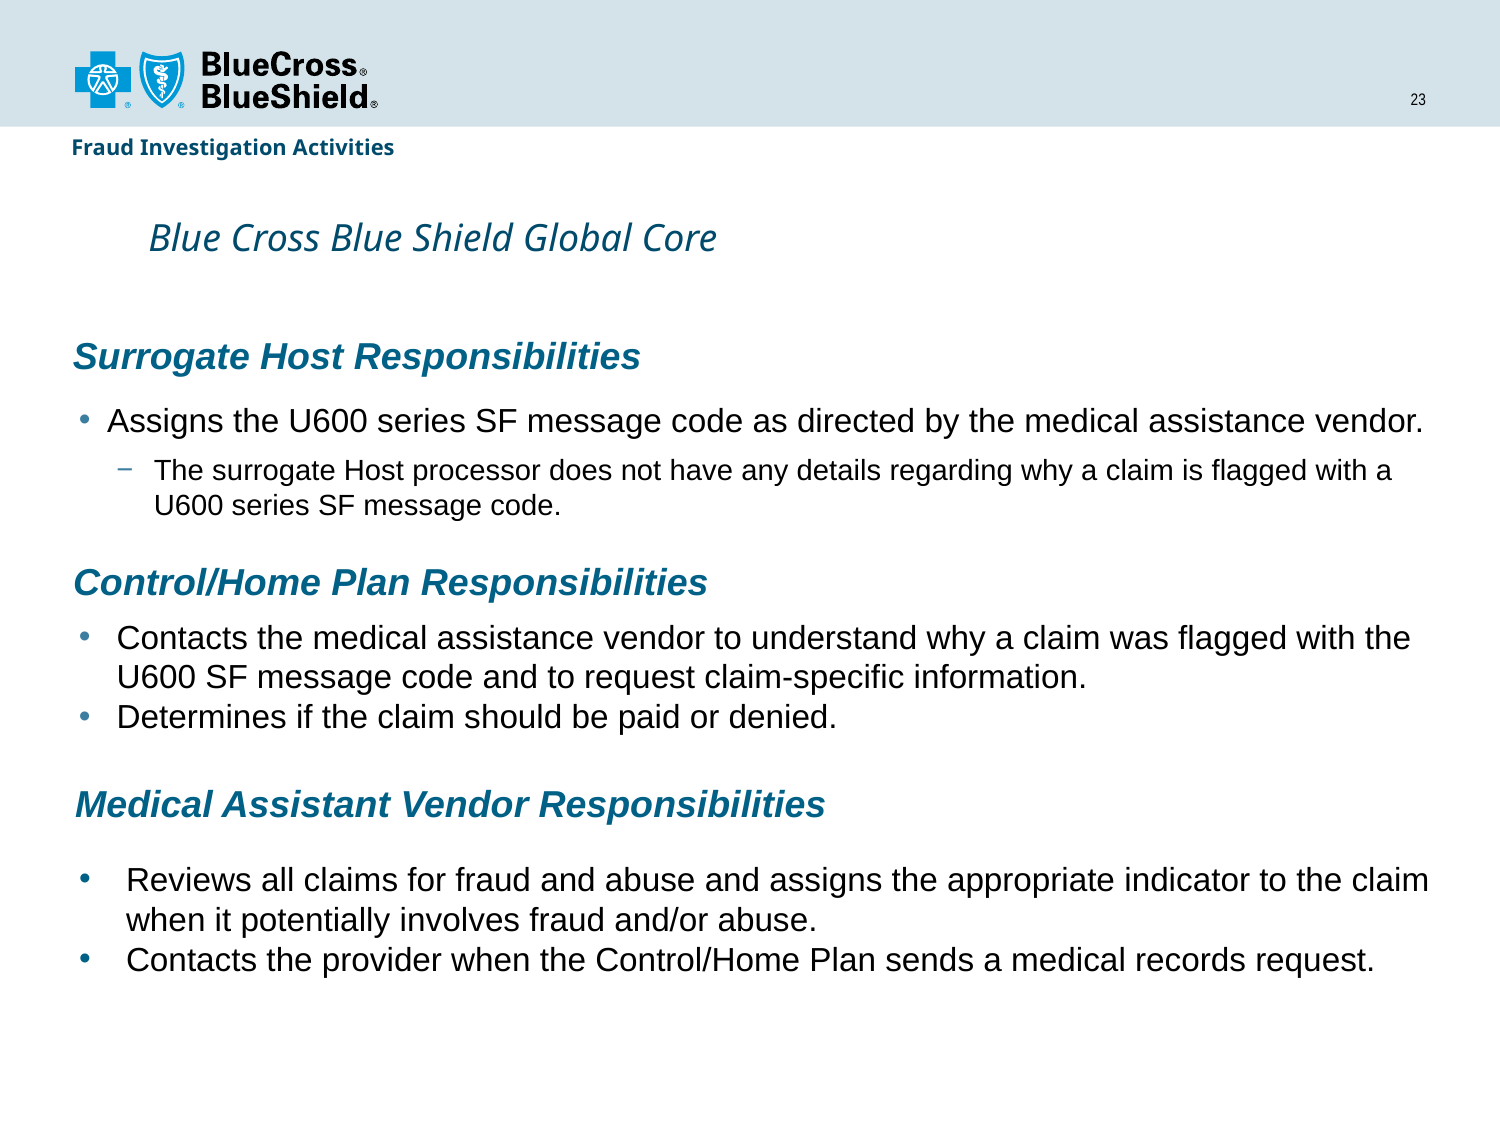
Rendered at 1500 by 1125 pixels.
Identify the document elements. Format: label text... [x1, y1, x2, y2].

list Assigns the U600 series SF message code as directed by the medical assistance vendor. The surrogate Host processor does not have any details regarding why a claim is flagged with a U600 series SF message code. [78, 399, 1458, 612]
text_box Contacts the medical assistance vendor to understand why a claim was flagged with the U600 SF message code and to request claim-specific information. Determines if the claim should be paid or denied. [63, 528, 1446, 888]
picture [178, 101, 185, 109]
title Fraud Investigation Activities [71, 135, 1451, 192]
text_box Blue Cross Blue Shield Global Core [148, 214, 734, 267]
text_box Surrogate Host Responsibilities [72, 332, 1158, 385]
text_box Control/Home Plan Responsibilities [73, 558, 962, 611]
text_box Medical Assistant Vendor Responsibilities [75, 780, 869, 833]
text_box Reviews all claims for fraud and abuse and assigns the appropriate indicator to the claim when it potentially involves fraud and/or abuse. Contacts the provider when the Control/Home Plan sends a medical records request. [79, 857, 1452, 985]
picture [124, 101, 131, 109]
